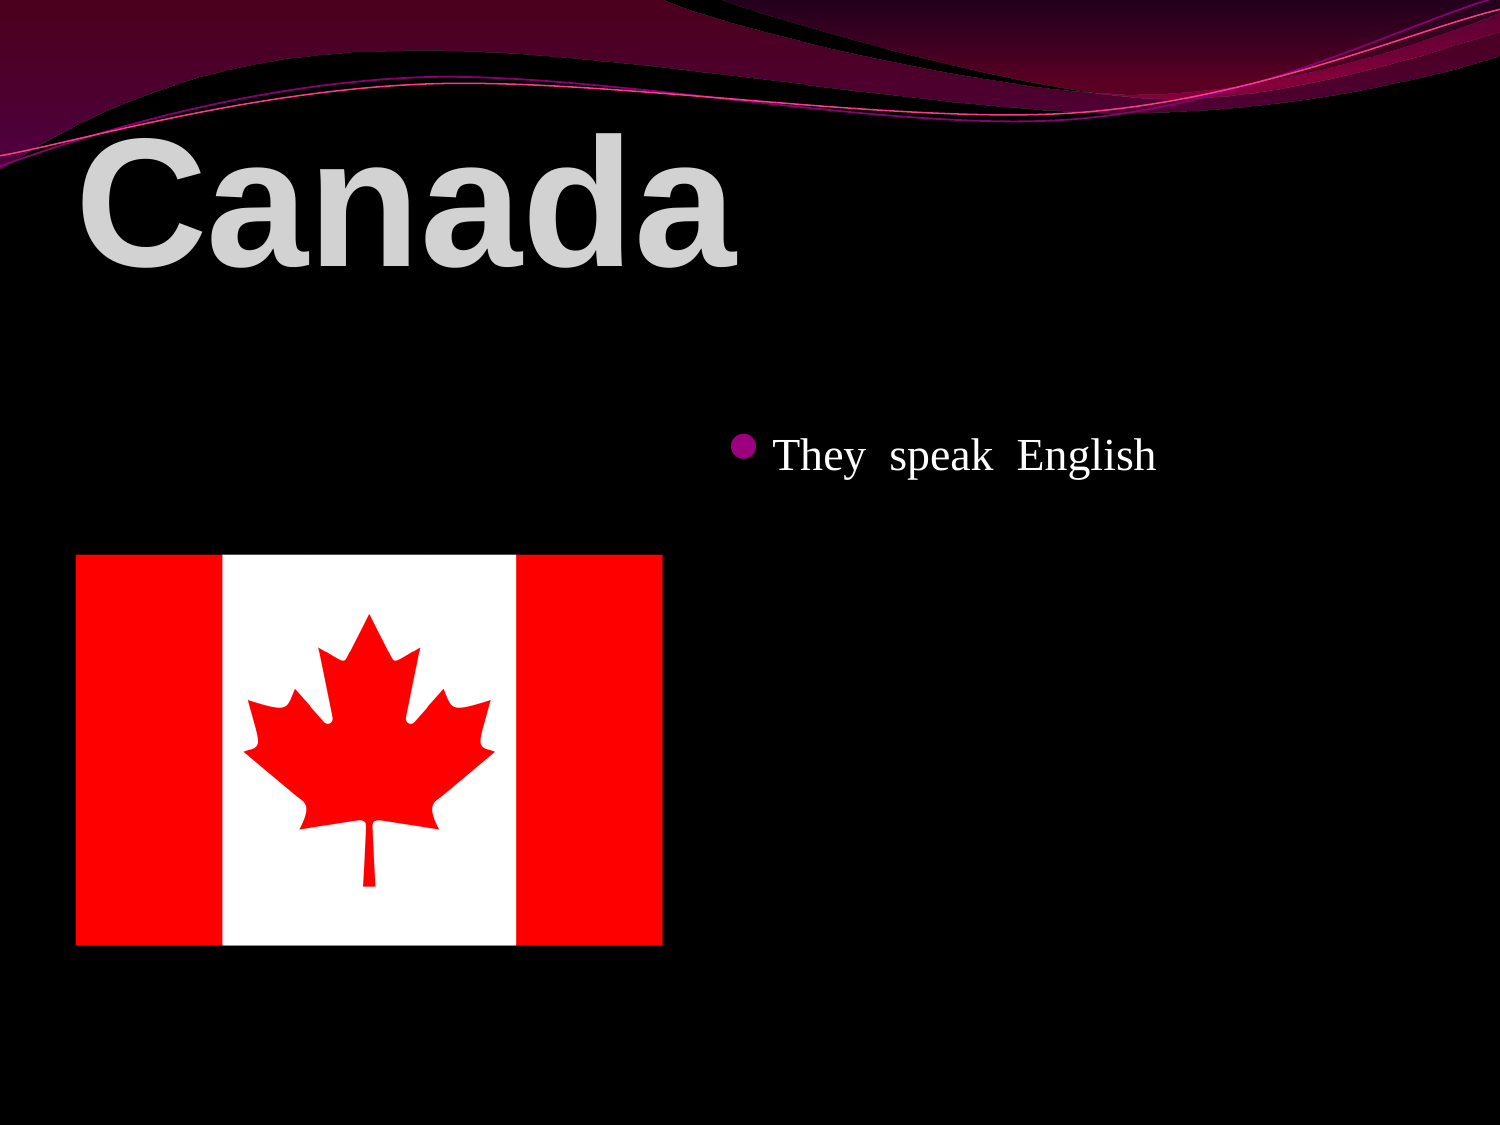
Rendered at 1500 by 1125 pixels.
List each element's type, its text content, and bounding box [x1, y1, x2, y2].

list They speak English [712, 425, 1376, 1056]
title Canada [75, 115, 1425, 303]
picture [74, 553, 663, 946]
